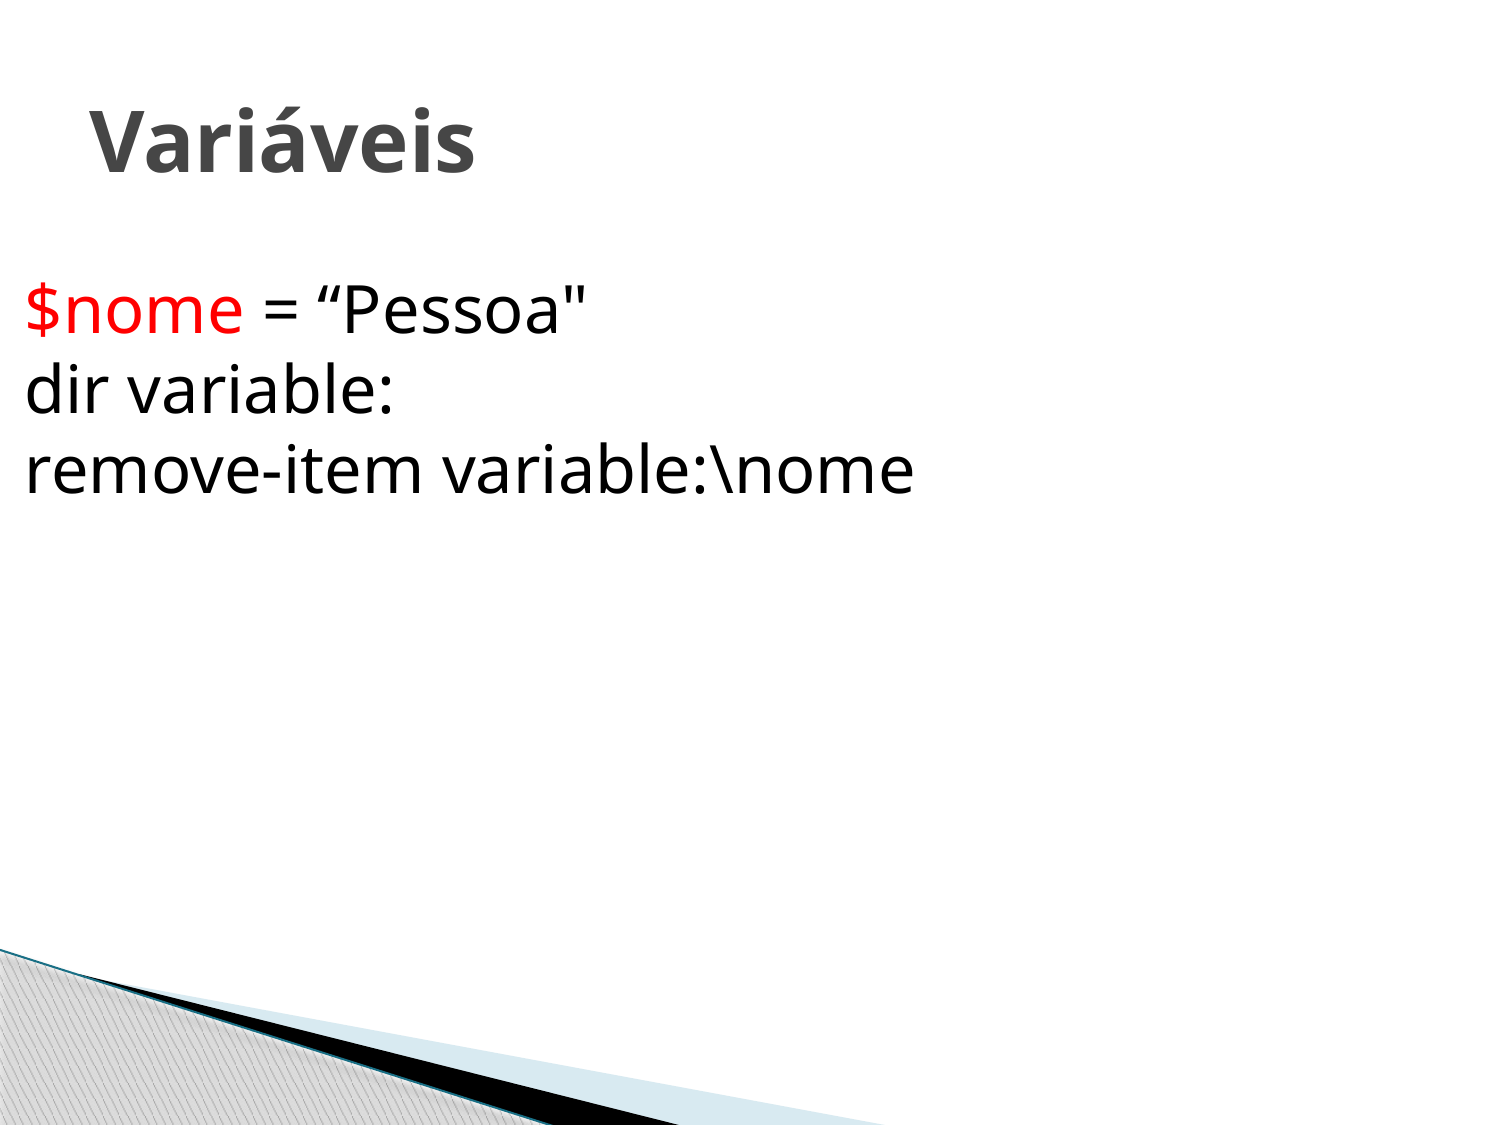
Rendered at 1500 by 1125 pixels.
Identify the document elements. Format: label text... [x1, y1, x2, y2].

title Variáveis [75, 45, 1425, 233]
text_box $nome = “Pessoa" dir variable: remove-item variable:\nome [24, 266, 1475, 507]
